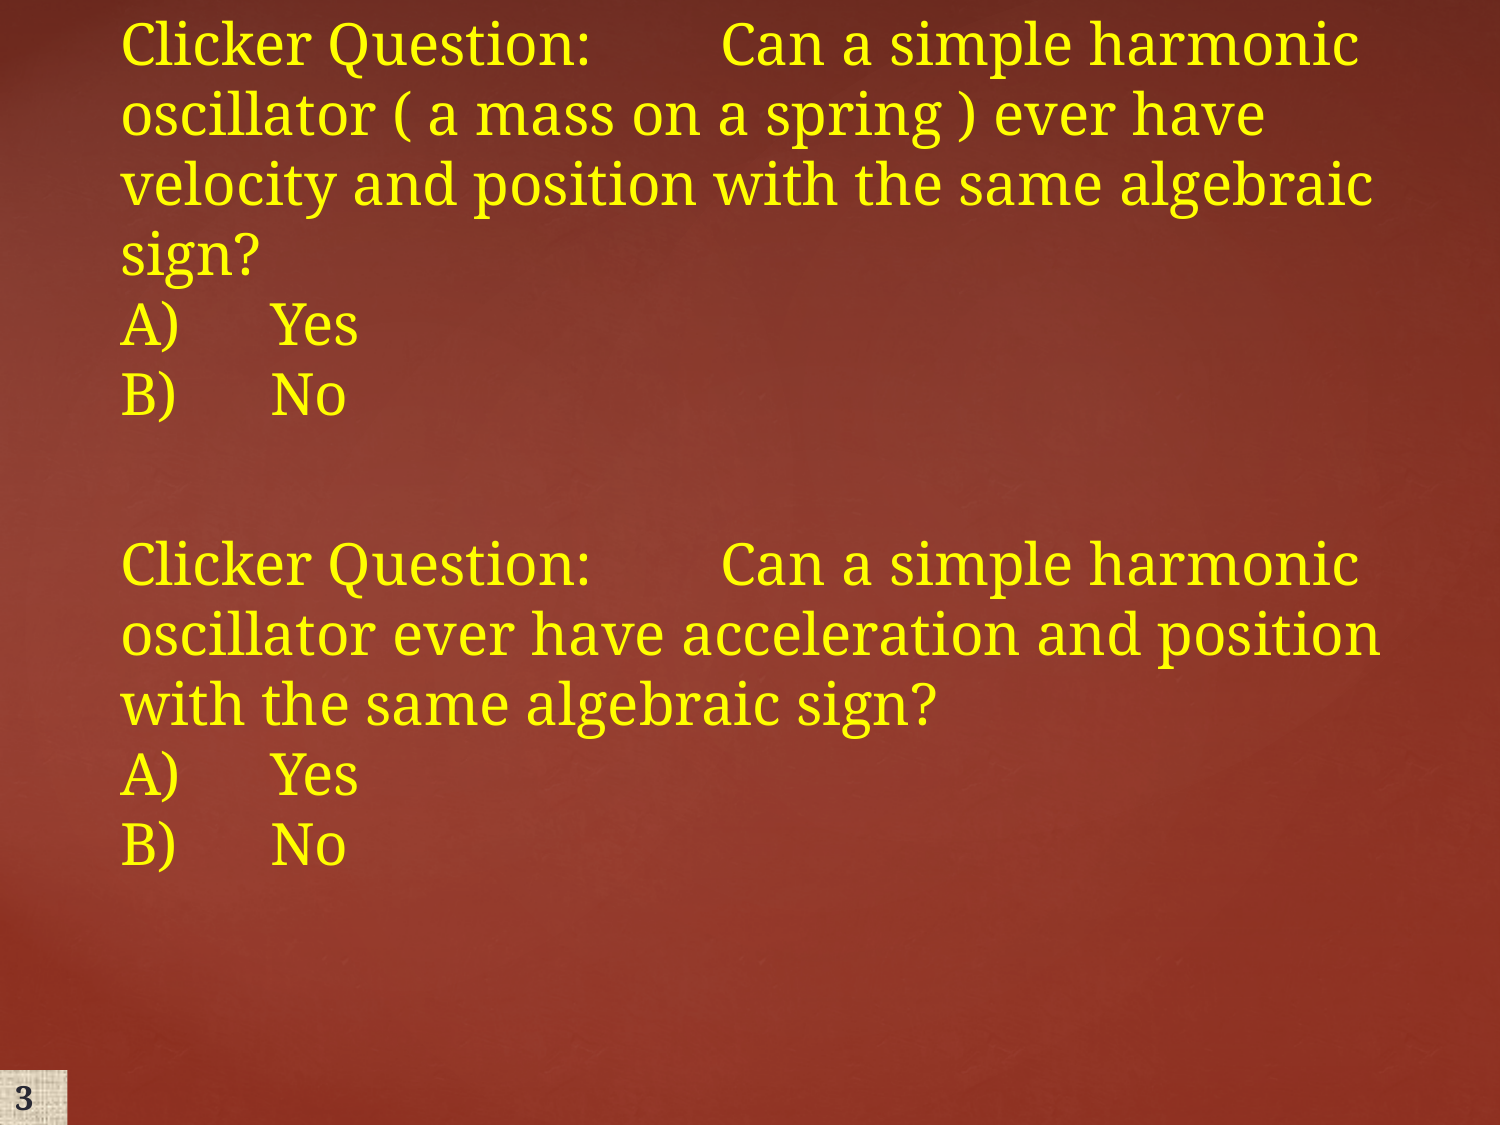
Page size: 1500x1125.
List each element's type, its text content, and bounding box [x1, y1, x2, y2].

text_box Clicker Question: Can a simple harmonic oscillator ( a mass on a spring ) ever have velocity and position with the same algebraic sign? A) Yes B) No [105, 74, 1403, 435]
text_box 3 [0, 1070, 68, 1125]
text_box Clicker Question: Can a simple harmonic oscillator ever have acceleration and position with the same algebraic sign? A) Yes B) No [105, 524, 1403, 885]
